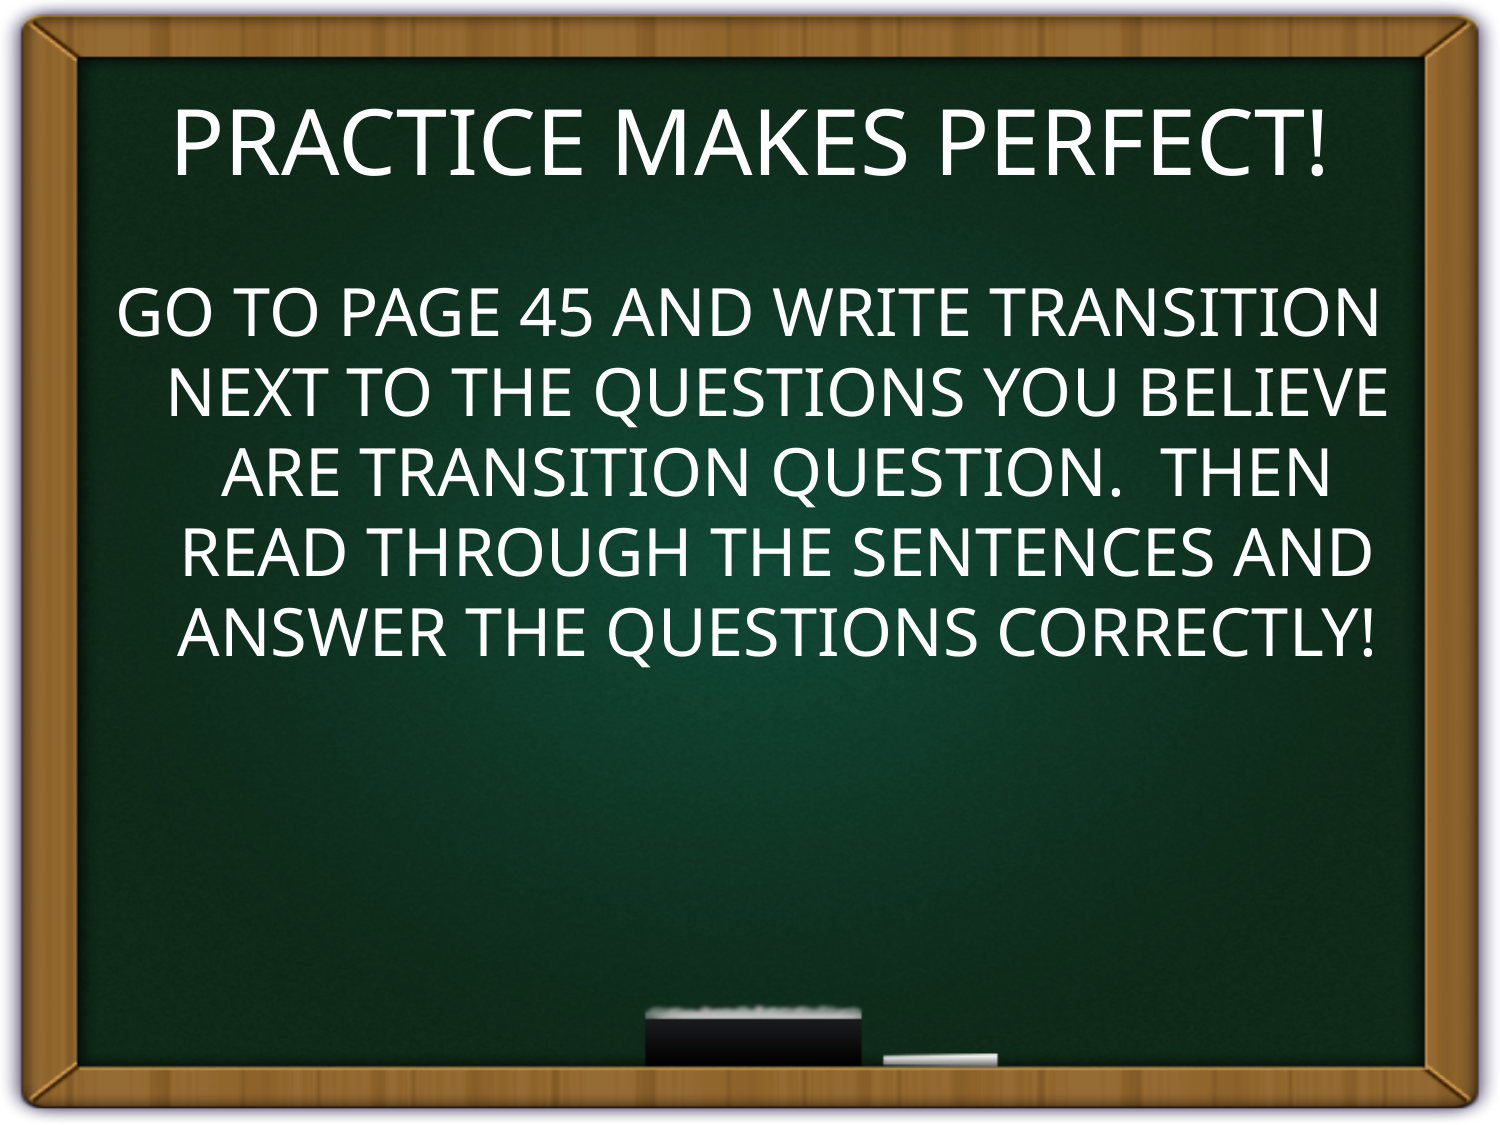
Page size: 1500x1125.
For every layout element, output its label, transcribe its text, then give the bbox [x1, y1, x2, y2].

picture [0, 0, 1500, 1125]
list GO TO PAGE 45 AND WRITE TRANSITION NEXT TO THE QUESTIONS YOU BELIEVE ARE TRANSITION QUESTION. THEN READ THROUGH THE SENTENCES AND ANSWER THE QUESTIONS CORRECTLY! [75, 262, 1425, 1005]
title PRACTICE MAKES PERFECT! [75, 45, 1425, 233]
